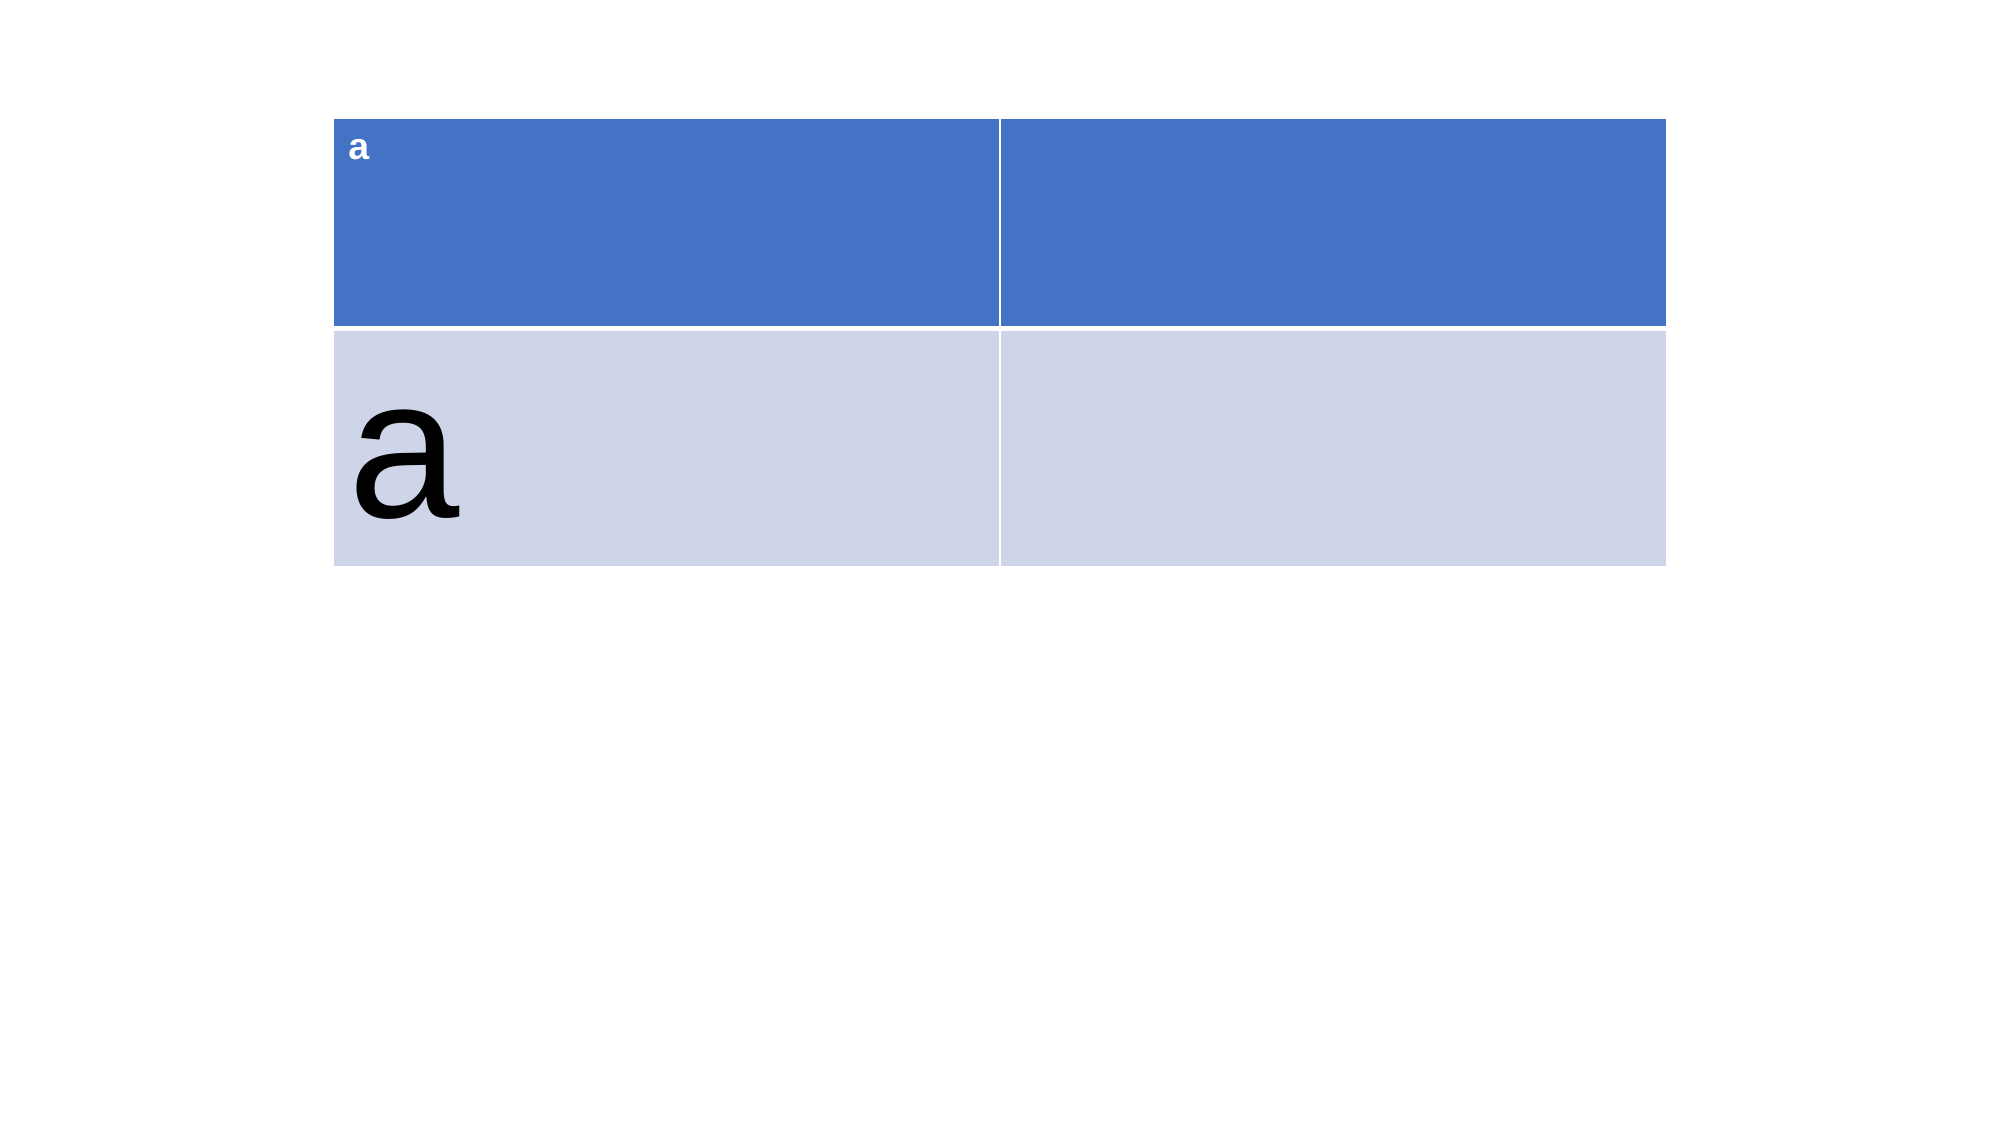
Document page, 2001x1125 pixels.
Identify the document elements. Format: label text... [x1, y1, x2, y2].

table_cell a [334, 331, 999, 566]
table_header a [334, 119, 999, 326]
table_header [1001, 119, 1666, 326]
table_cell [1001, 331, 1666, 566]
